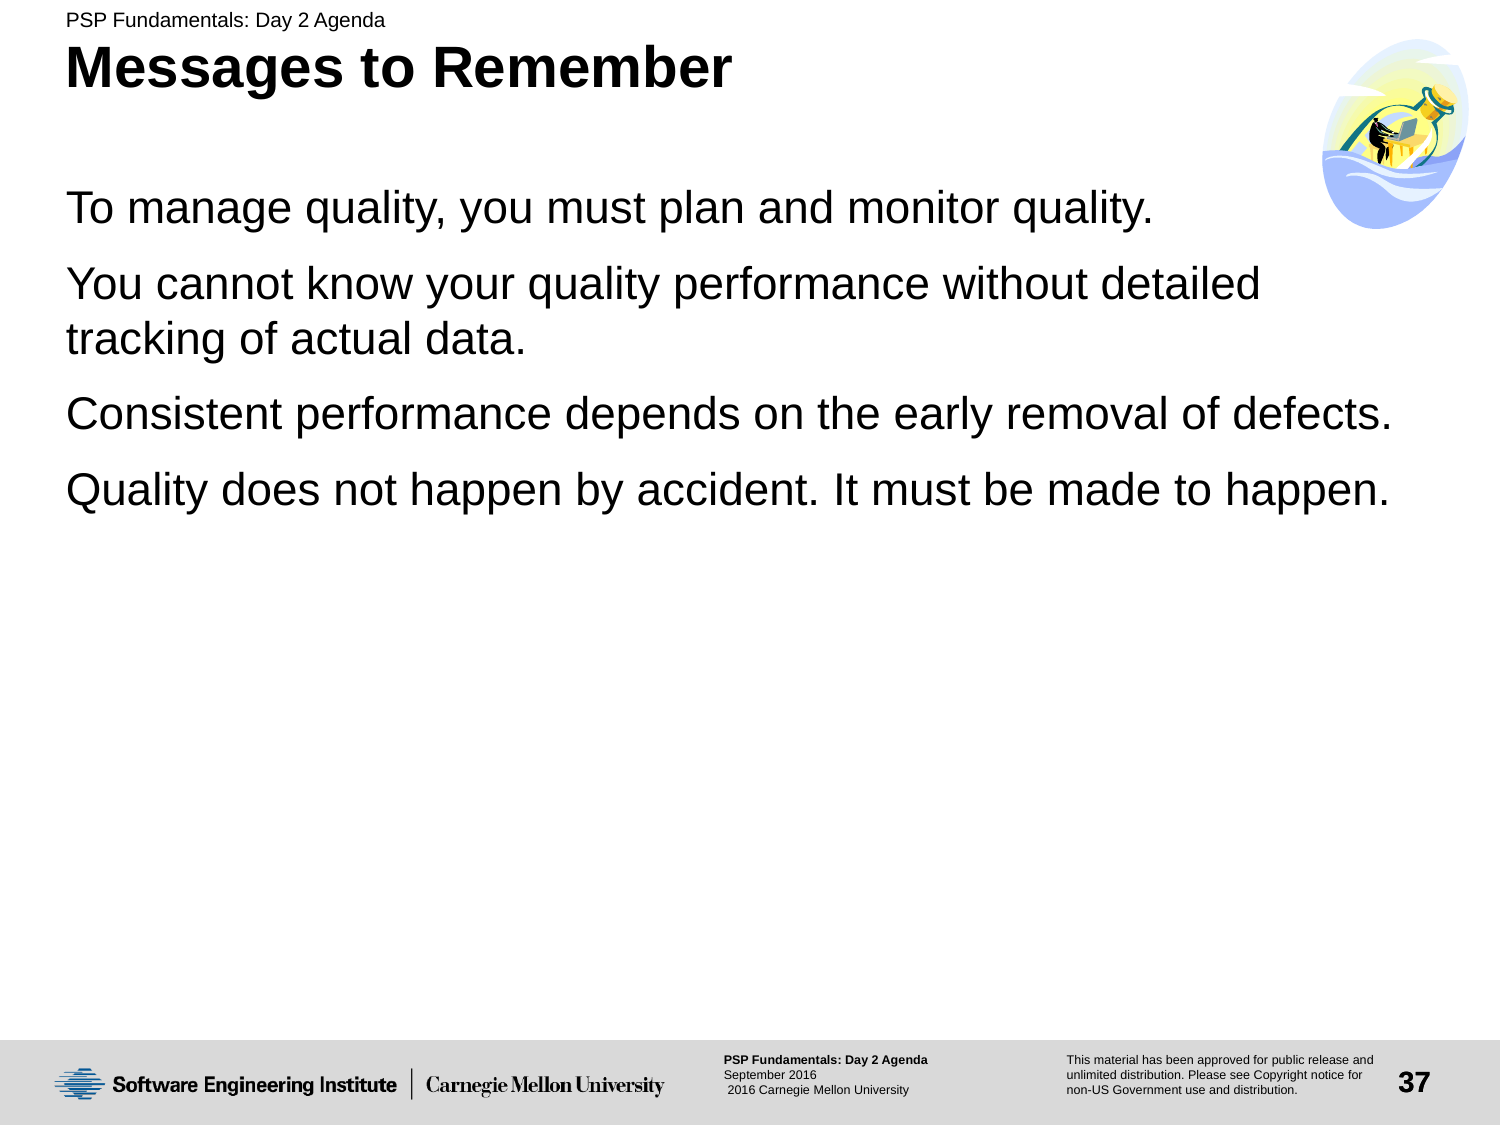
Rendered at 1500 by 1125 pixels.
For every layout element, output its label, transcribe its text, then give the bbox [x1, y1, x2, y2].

list To manage quality, you must plan and monitor quality. You cannot know your quality performance without detailed tracking of actual data. Consistent performance depends on the early removal of defects. Quality does not happen by accident. It must be made to happen. [65, 177, 1431, 1000]
picture [1319, 36, 1472, 232]
picture [46, 1061, 673, 1104]
title Messages to Remember [65, 37, 1319, 148]
